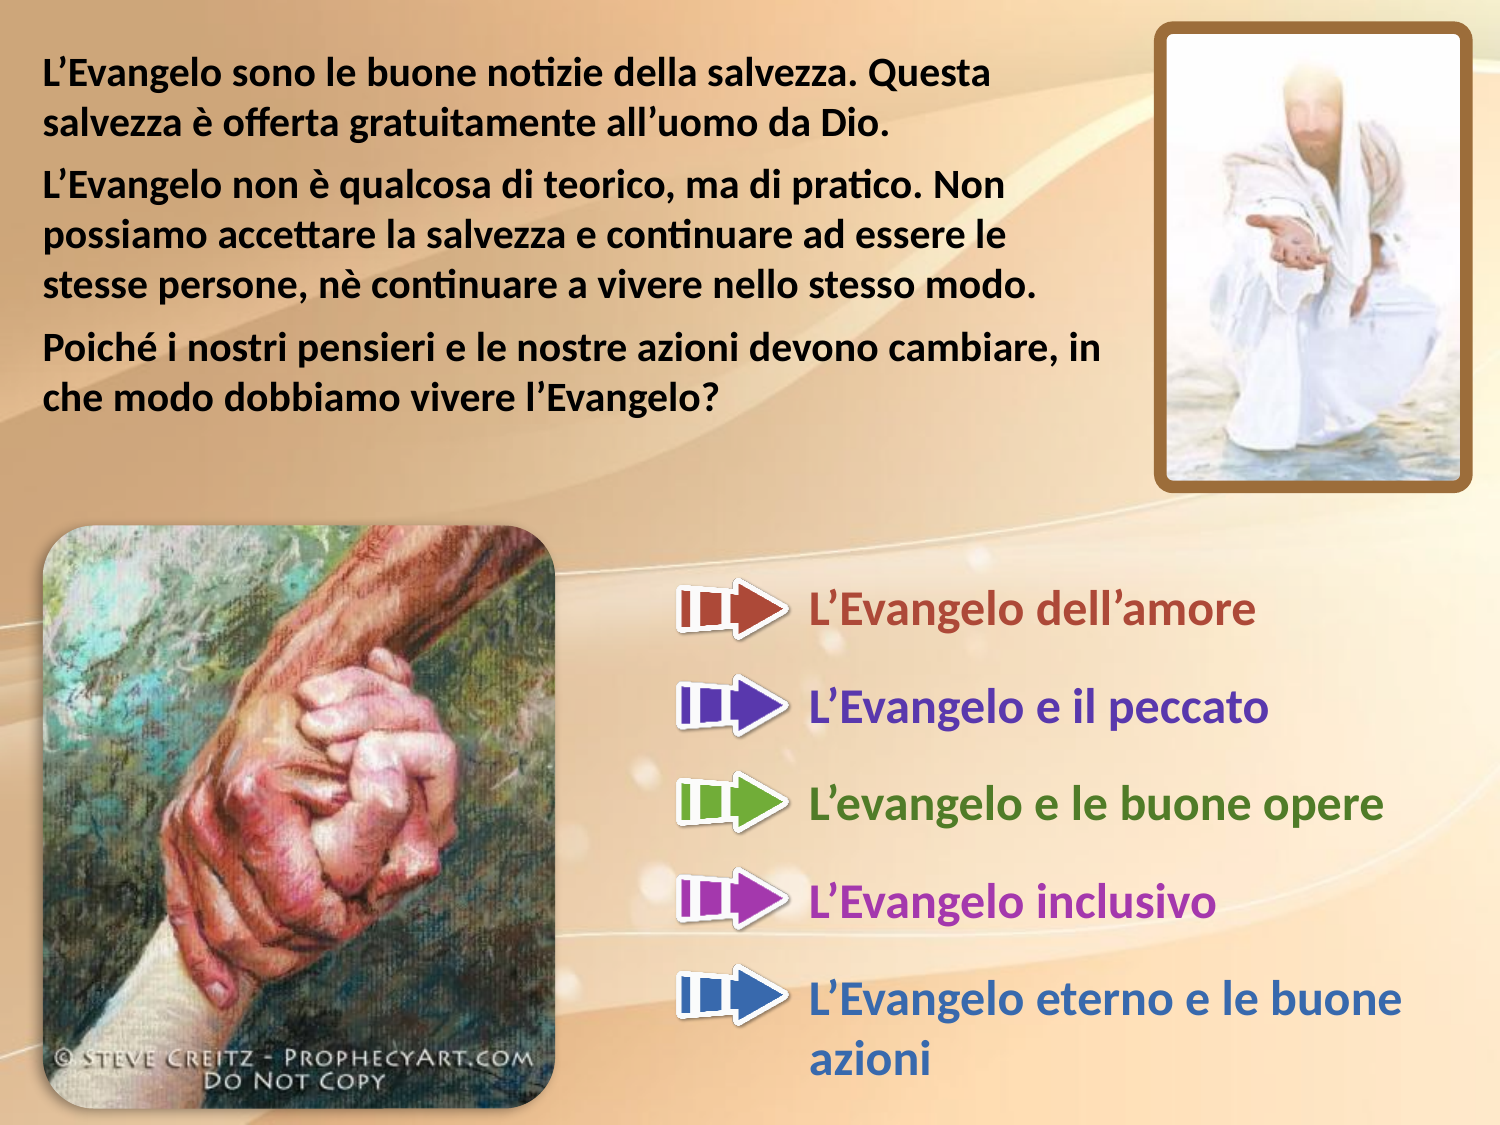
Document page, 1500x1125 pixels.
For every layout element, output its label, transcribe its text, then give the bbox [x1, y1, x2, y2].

picture [1160, 27, 1467, 487]
picture [674, 865, 795, 936]
text_box L’Evangelo sono le buone notizie della salvezza. Questa salvezza è offerta gratuitamente all’uomo da Dio. L’Evangelo non è qualcosa di teorico, ma di pratico. Non possiamo accettare la salvezza e continuare ad essere le stesse persone, nè continuare a vivere nello stesso modo. Poiché i nostri pensieri e le nostre azioni devono cambiare, in che modo dobbiamo vivere l’Evangelo? [27, 36, 1127, 427]
picture [674, 576, 795, 647]
picture [674, 769, 795, 839]
picture [674, 672, 795, 743]
text_box L’Evangelo dell’amore L’Evangelo e il peccato L’evangelo e le buone opere L’Evangelo inclusivo L’Evangelo eterno e le buone azioni [794, 568, 1486, 1094]
picture [674, 962, 795, 1032]
picture [42, 525, 556, 1109]
